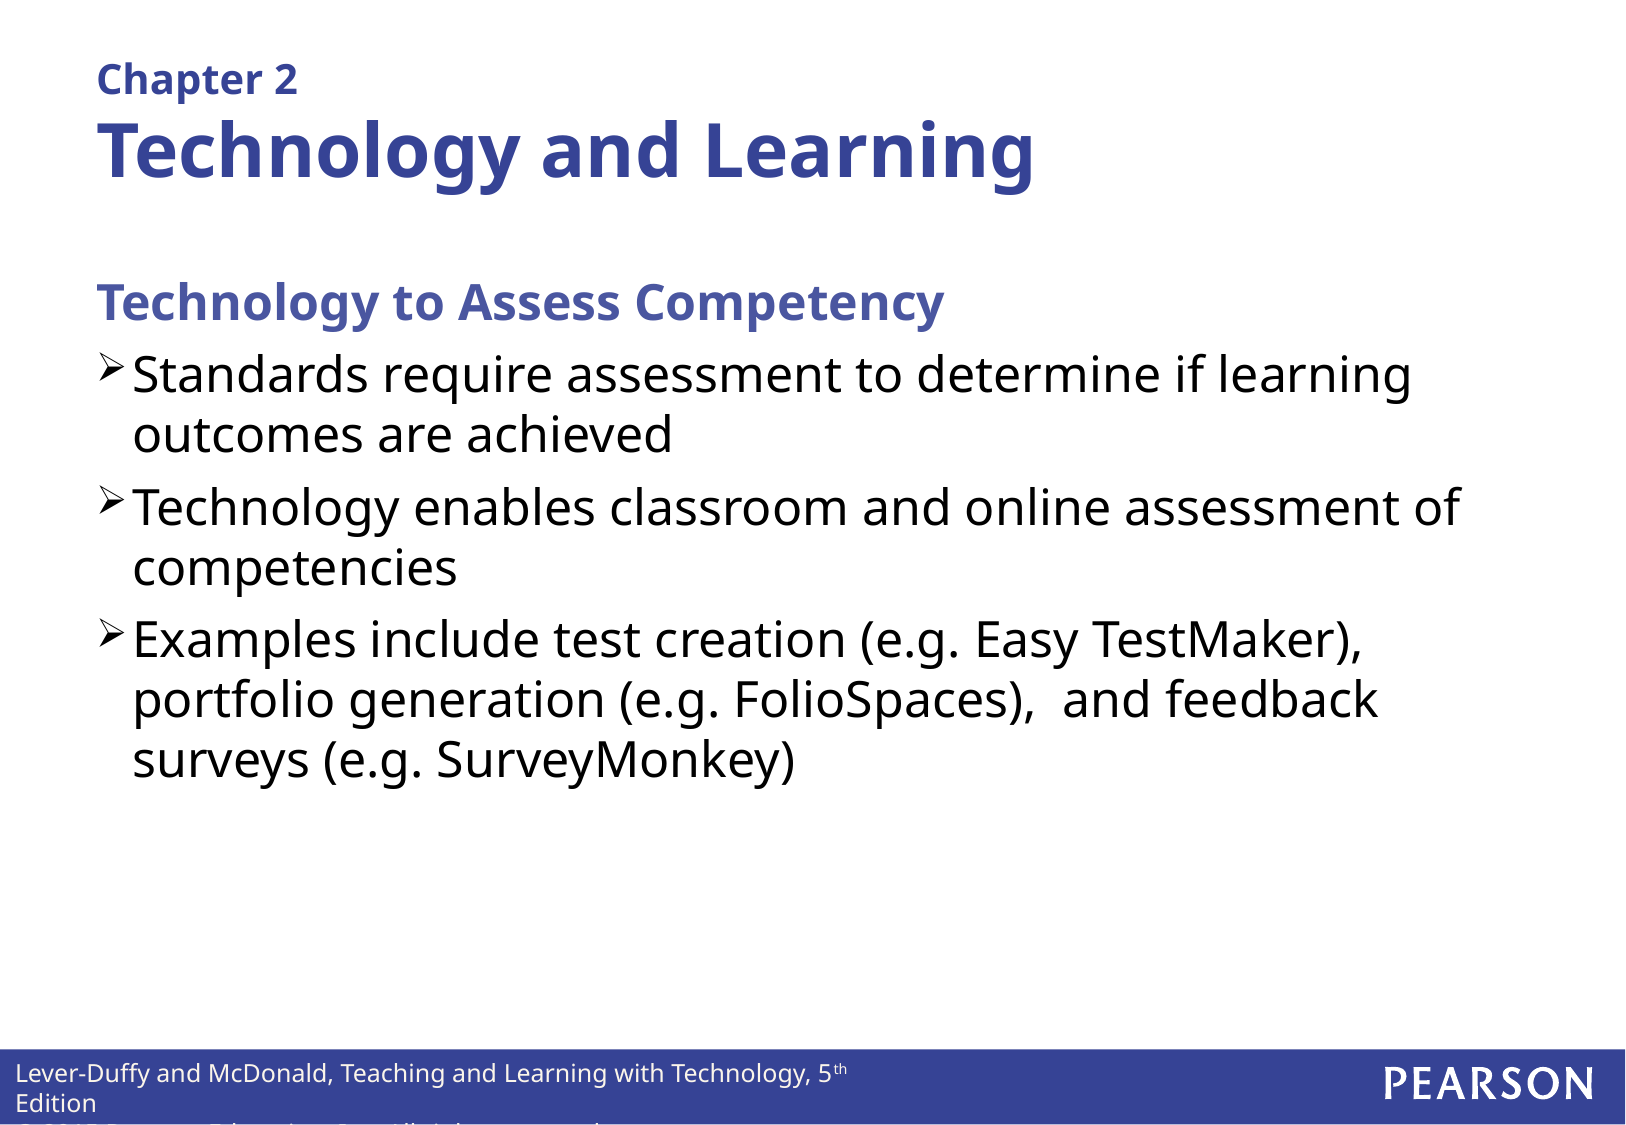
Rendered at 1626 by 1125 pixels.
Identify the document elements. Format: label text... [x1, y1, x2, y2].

list Technology to Assess Competency Standards require assessment to determine if learning outcomes are achieved Technology enables classroom and online assessment of competencies Examples include test creation (e.g. Easy TestMaker), portfolio generation (e.g. FolioSpaces), and feedback surveys (e.g. SurveyMonkey) [81, 262, 1544, 1005]
title Chapter 2 Technology and Learning [81, 45, 1544, 233]
